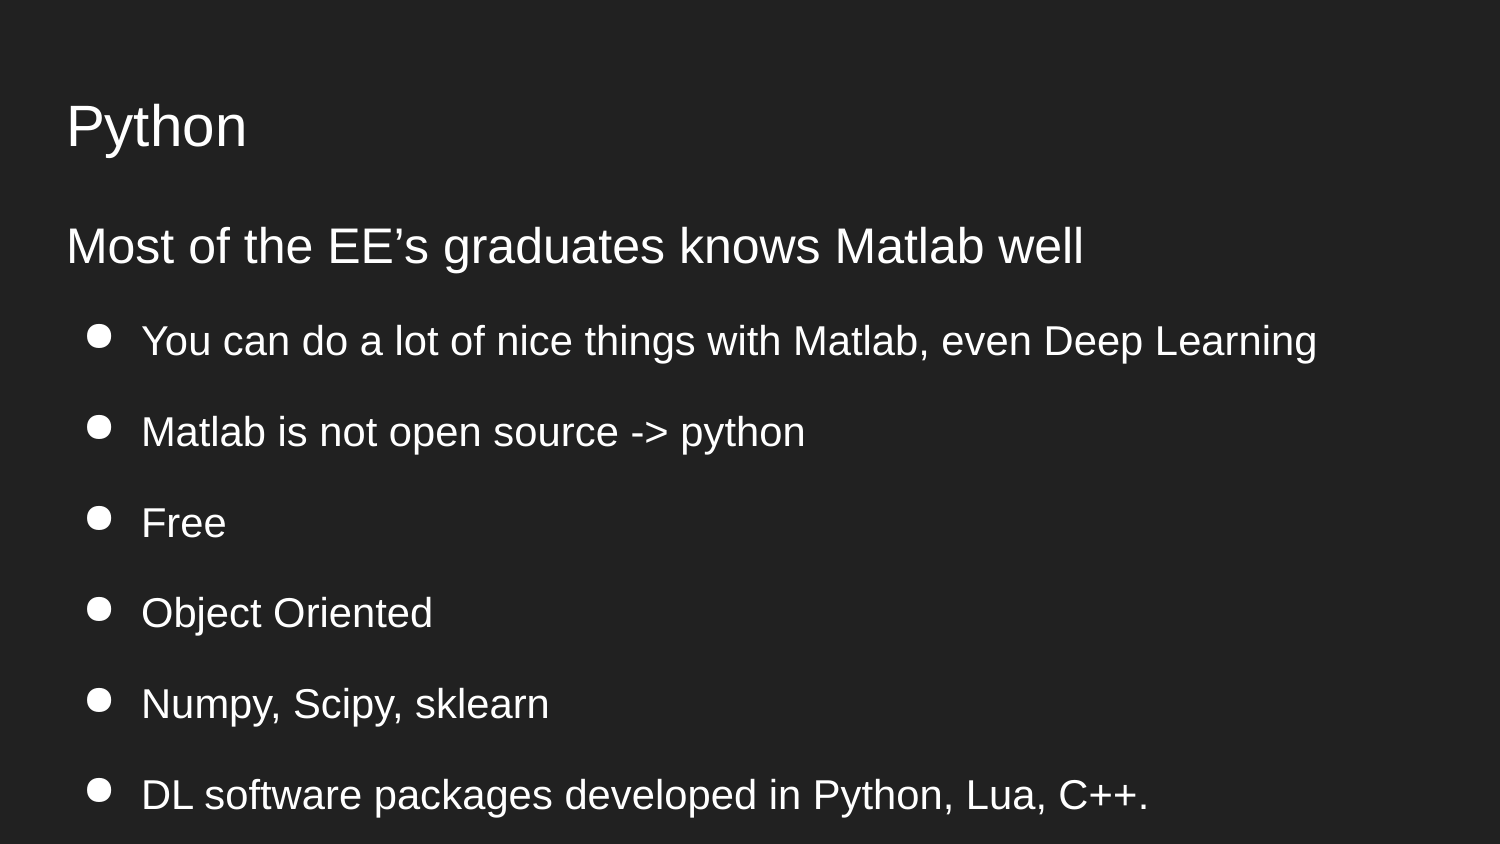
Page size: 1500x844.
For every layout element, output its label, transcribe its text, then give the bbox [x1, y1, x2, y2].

list Most of the EE’s graduates knows Matlab well You can do a lot of nice things with Matlab, even Deep Learning Matlab is not open source -> python Free Object Oriented Numpy, Scipy, sklearn DL software packages developed in Python, Lua, C++. Fun Ipython Python Example [51, 189, 1449, 750]
title Python [51, 72, 1449, 167]
